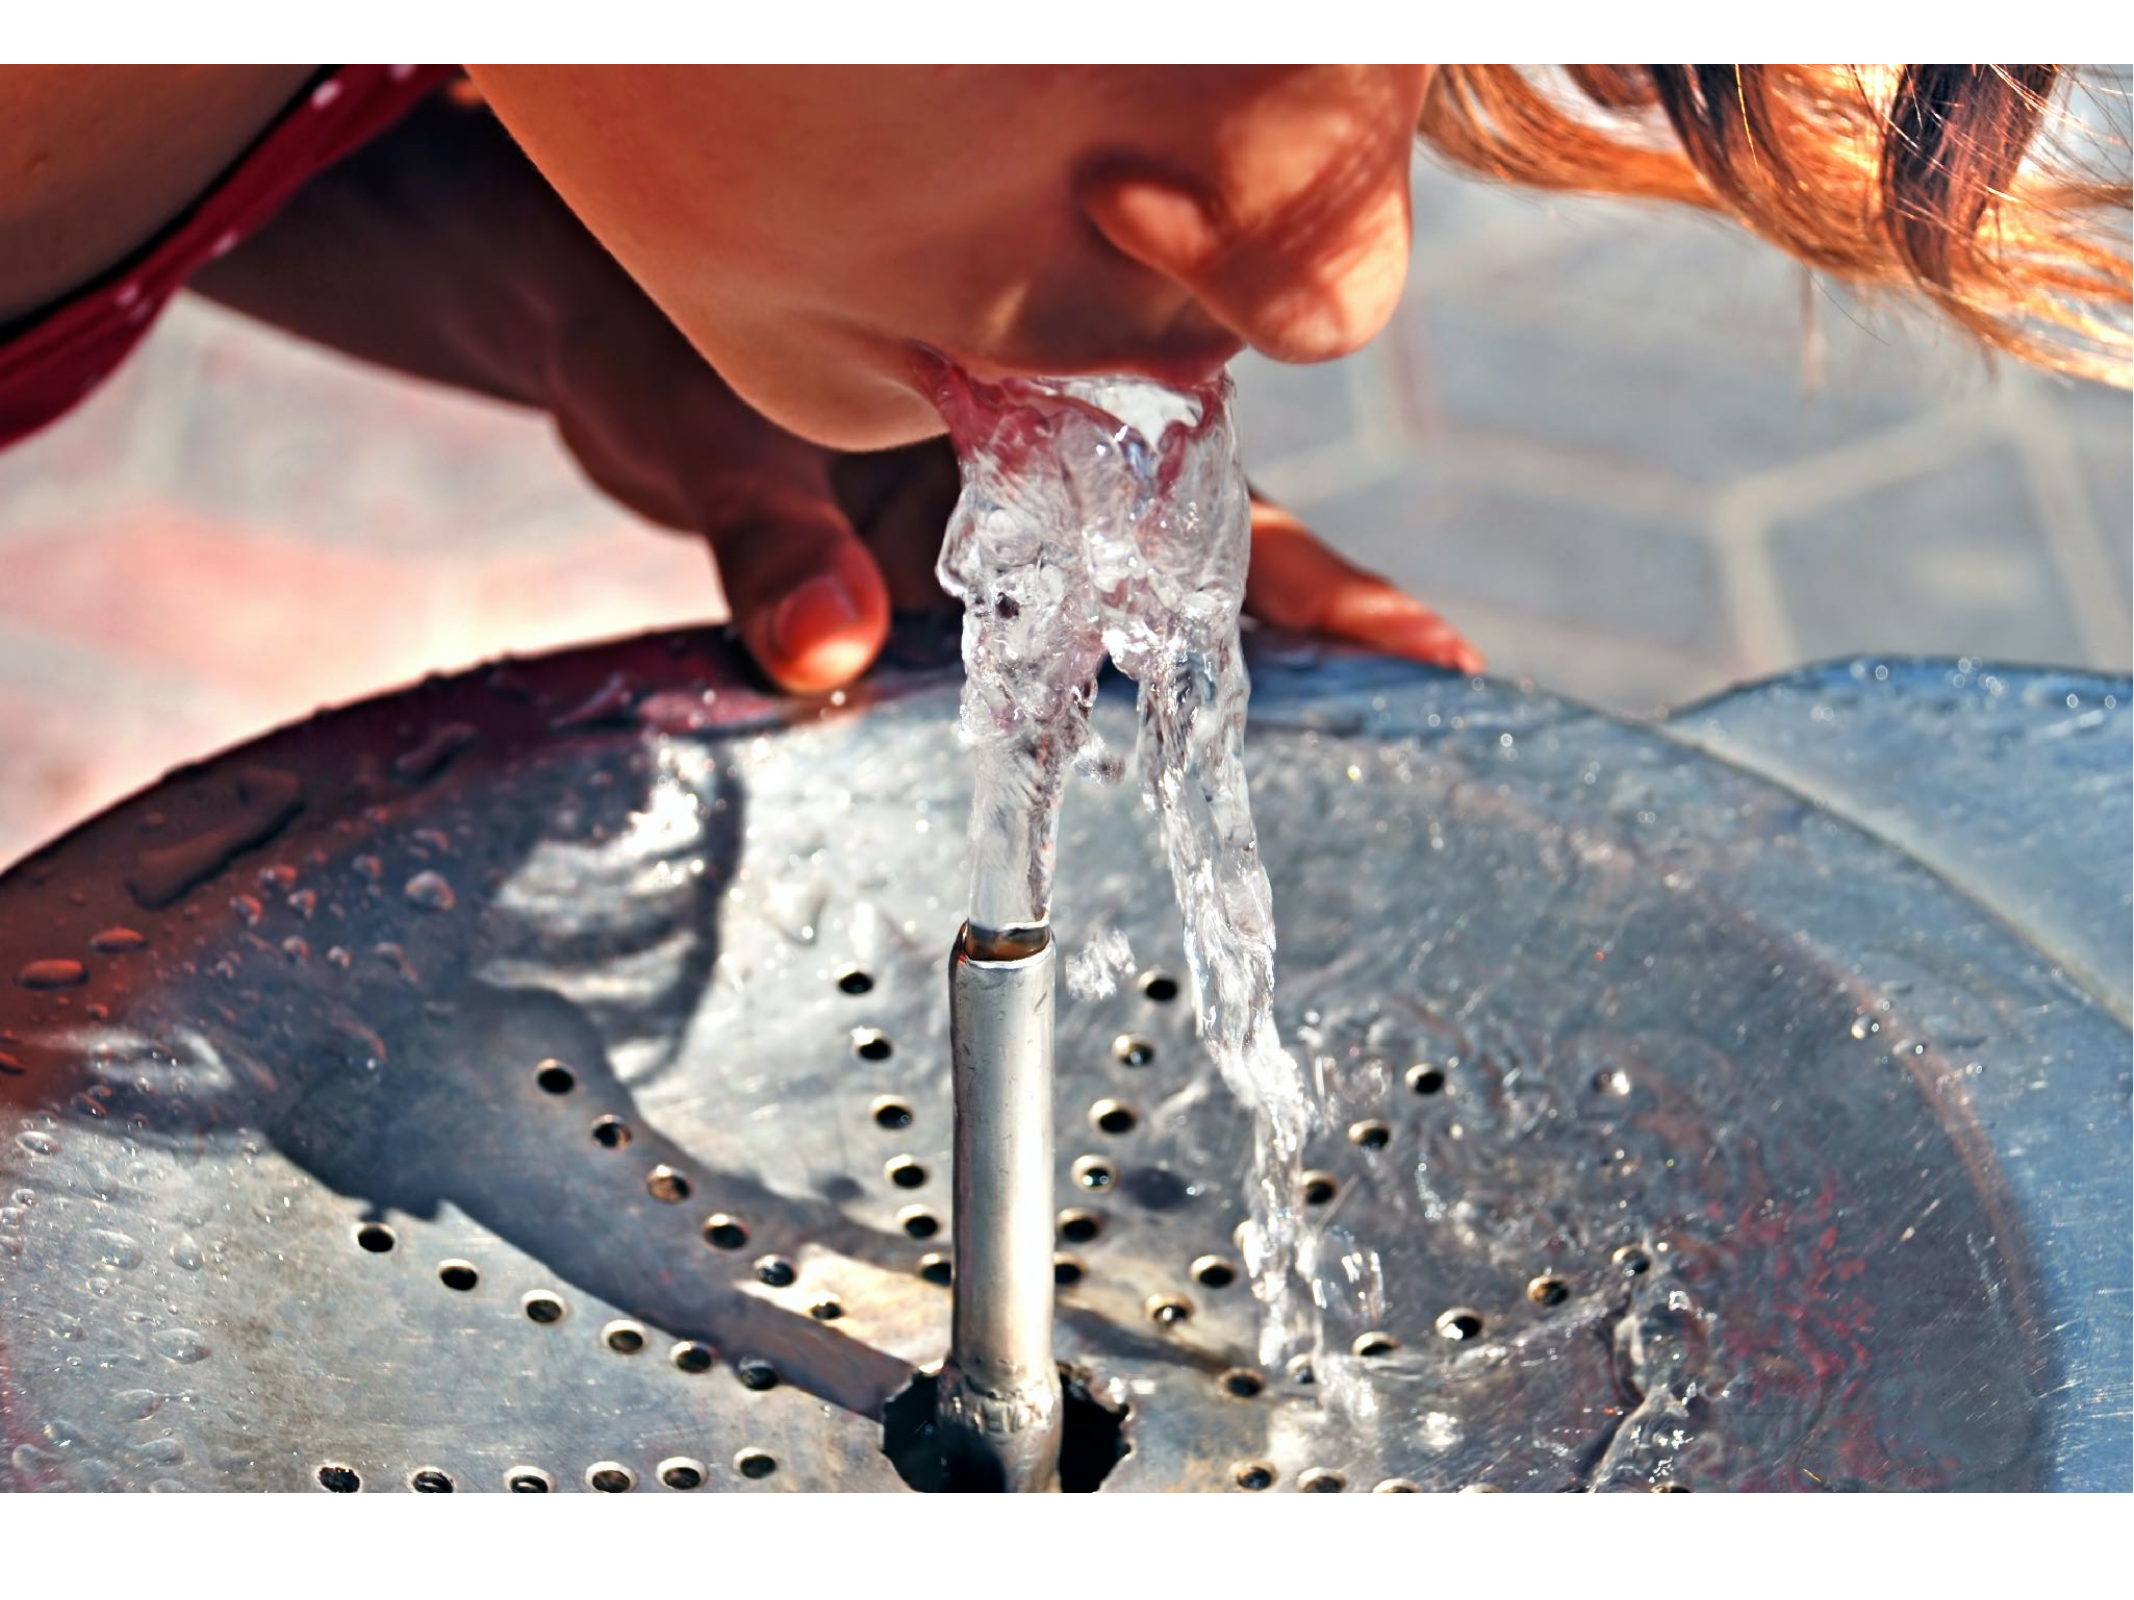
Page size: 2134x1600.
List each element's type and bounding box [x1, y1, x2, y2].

picture [0, 64, 2134, 1493]
